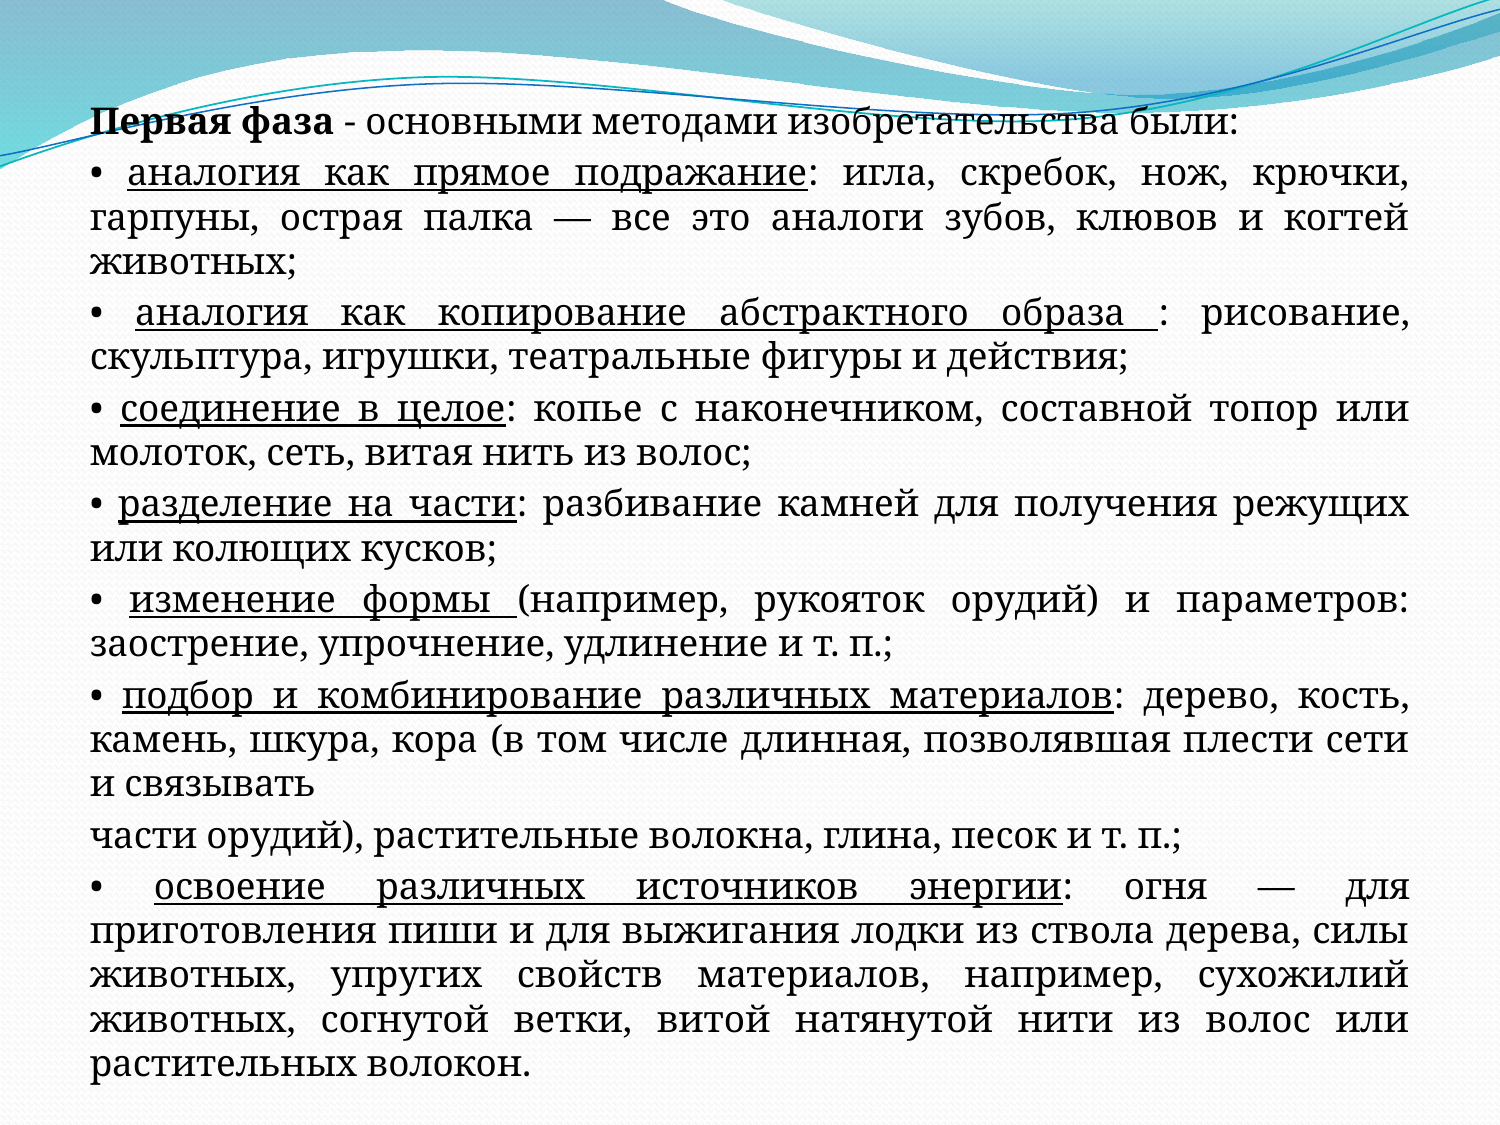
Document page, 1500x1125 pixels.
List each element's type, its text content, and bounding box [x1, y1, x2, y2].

list Первая фаза - основными методами изобретательства были: • аналогия как прямое подражание: игла, скребок, нож, крючки, гарпуны, острая палка — все это аналоги зубов, клювов и когтей животных; • аналогия как копирование абстрактного образа : рисование, скульптура, игрушки, театральные фигуры и действия; • соединение в целое: копье с наконечником, составной топор или молоток, сеть, витая нить из волос; • разделение на части: разбивание камней для получения режущих или колющих кусков; • изменение формы (например, рукояток орудий) и параметров: заострение, упрочнение, удлинение и т. п.; • подбор и комбинирование различных материалов: дерево, кость, камень, шкура, кора (в том числе длинная, позволявшая плести сети и связывать части орудий), растительные волокна, глина, песок и т. п.; • освоение различных источников энергии: огня — для приготовления пиши и для выжигания лодки из ствола дерева, силы животных, упругих свойств материалов, например, сухожилий животных, согнутой ветки, витой натянутой нити из волос или растительных волокон. [75, 90, 1425, 1094]
